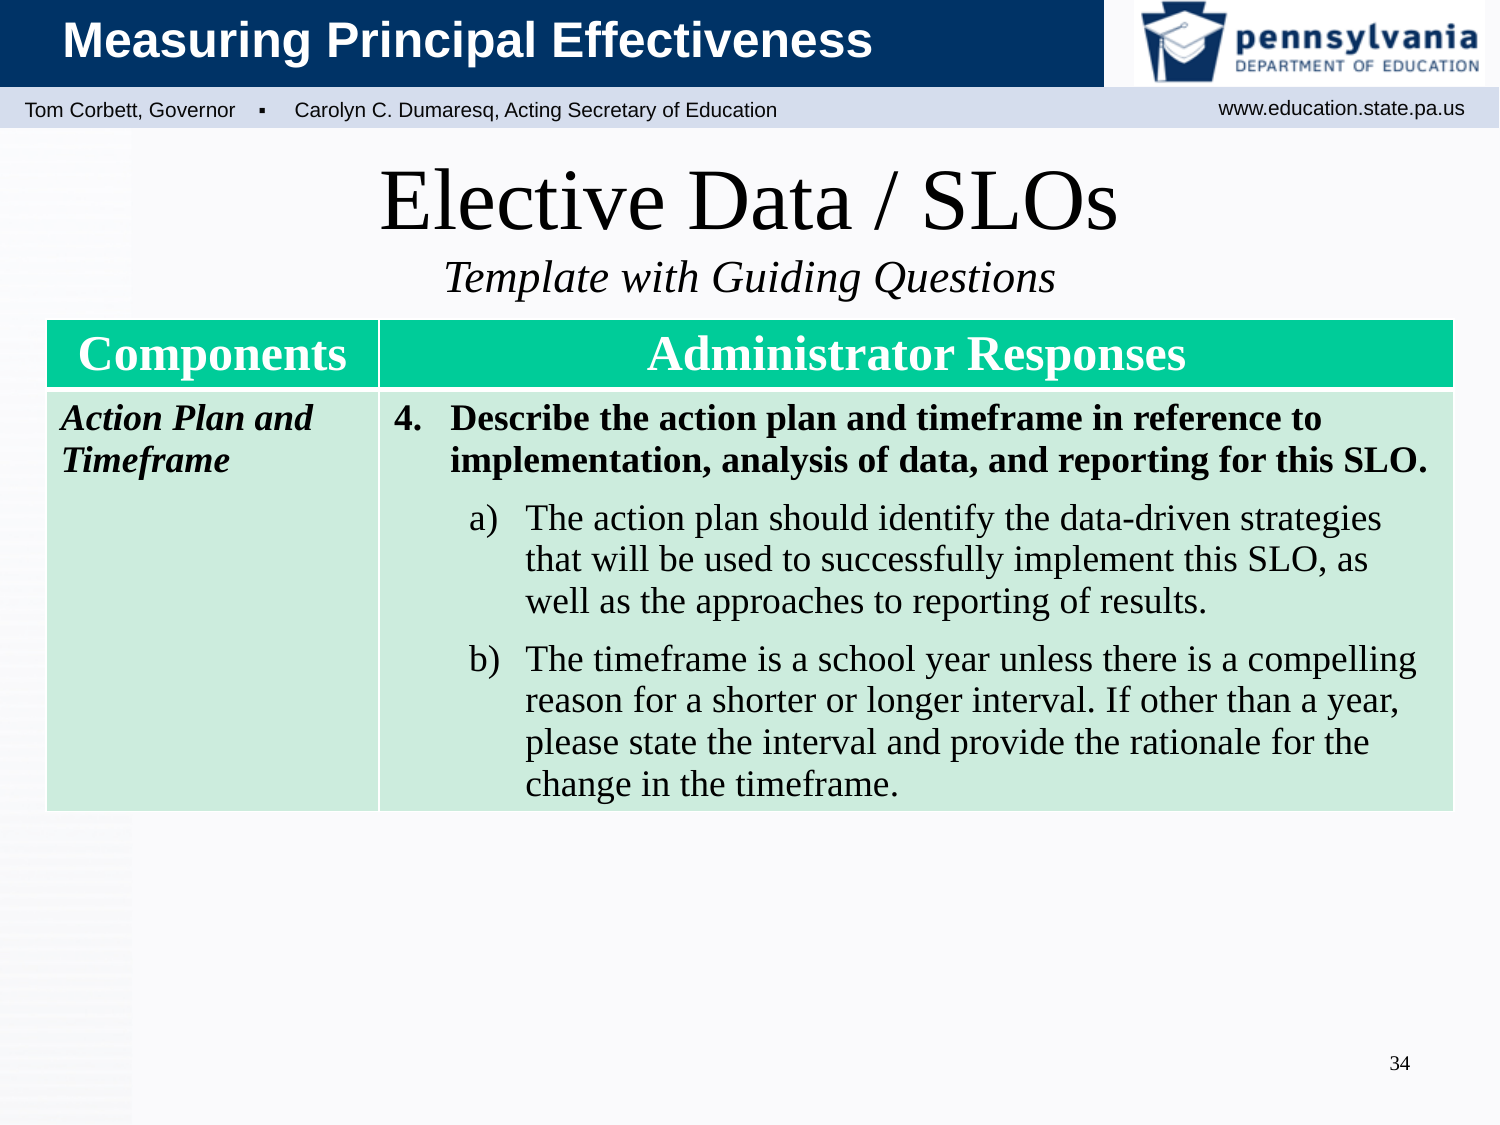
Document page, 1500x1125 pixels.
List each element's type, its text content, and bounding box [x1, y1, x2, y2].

table_header Components [47, 320, 378, 387]
table_cell Describe the action plan and timeframe in reference to implementation, analysis of data, and reporting for this SLO. The action plan should identify the data-driven strategies that will be used to successfully implement this SLO, as well as the approaches to reporting of results. The timeframe is a school year unless there is a compelling reason for a shorter or longer interval. If other than a year, please state the interval and provide the rationale for the change in the timeframe. [380, 392, 1453, 811]
text_box 34 [1374, 1042, 1444, 1103]
picture [0, 0, 1500, 1125]
table_cell Action Plan and Timeframe [47, 392, 378, 811]
title Elective Data / SLOs Template with Guiding Questions [75, 134, 1425, 271]
table_header Administrator Responses [380, 320, 1453, 387]
